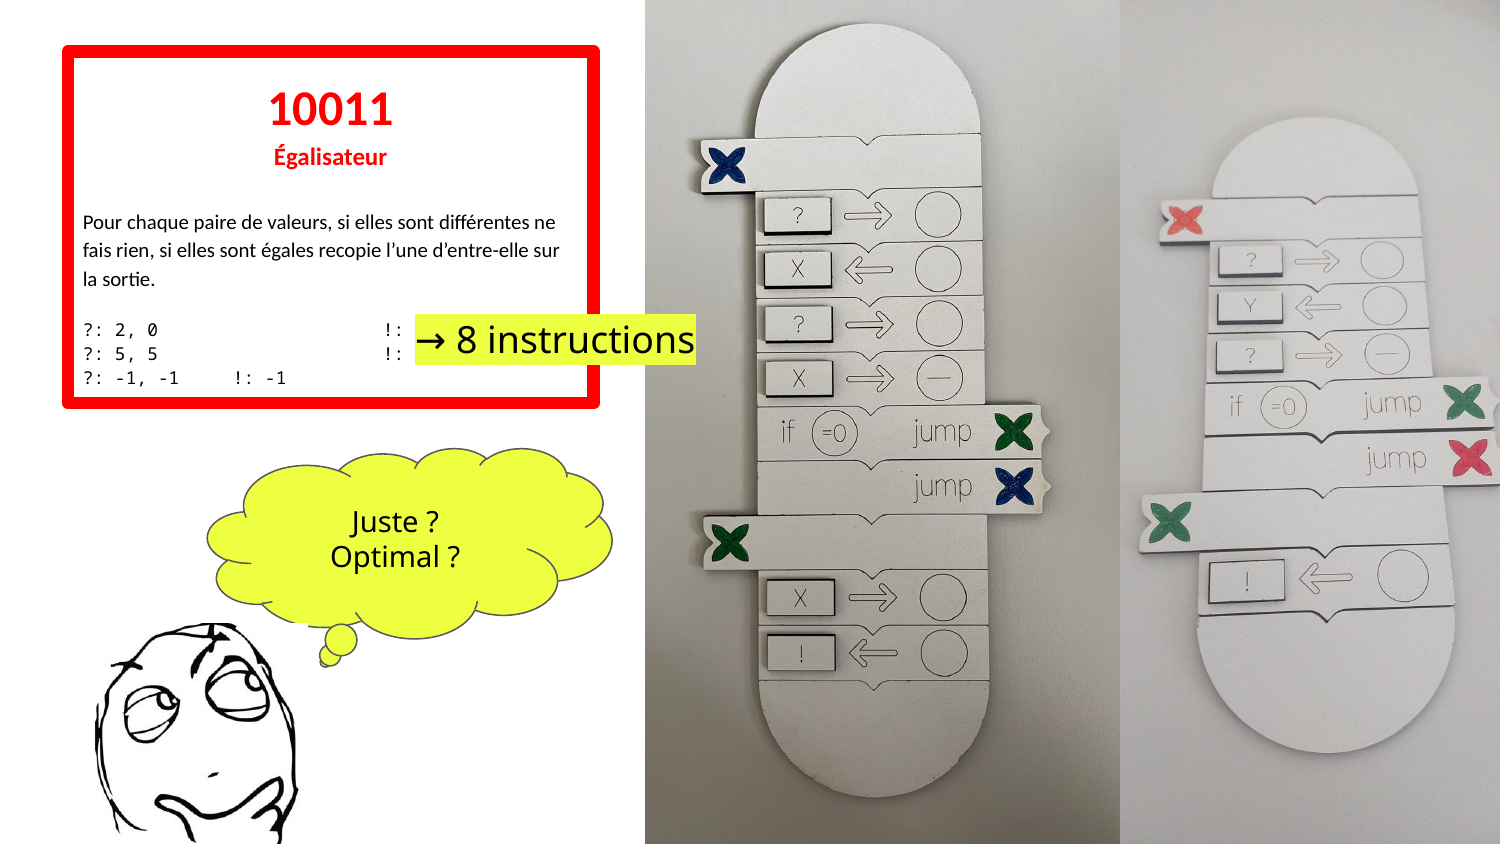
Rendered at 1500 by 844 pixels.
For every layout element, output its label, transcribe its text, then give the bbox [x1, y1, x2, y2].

text_box Juste ? Optimal ? [207, 448, 613, 668]
list → 8 instructions [399, 294, 640, 378]
picture [83, 623, 308, 844]
picture [645, 0, 1500, 844]
text_box 10011 Égalisateur Pour chaque paire de valeurs, si elles sont différentes ne fais rien, si elles sont égales recopie l’une d’entre-elle sur la sortie. ?: 2, 0 !: ?: 5, 5 !: 5 ?: -1, -1 !: -1 [67, 51, 594, 404]
